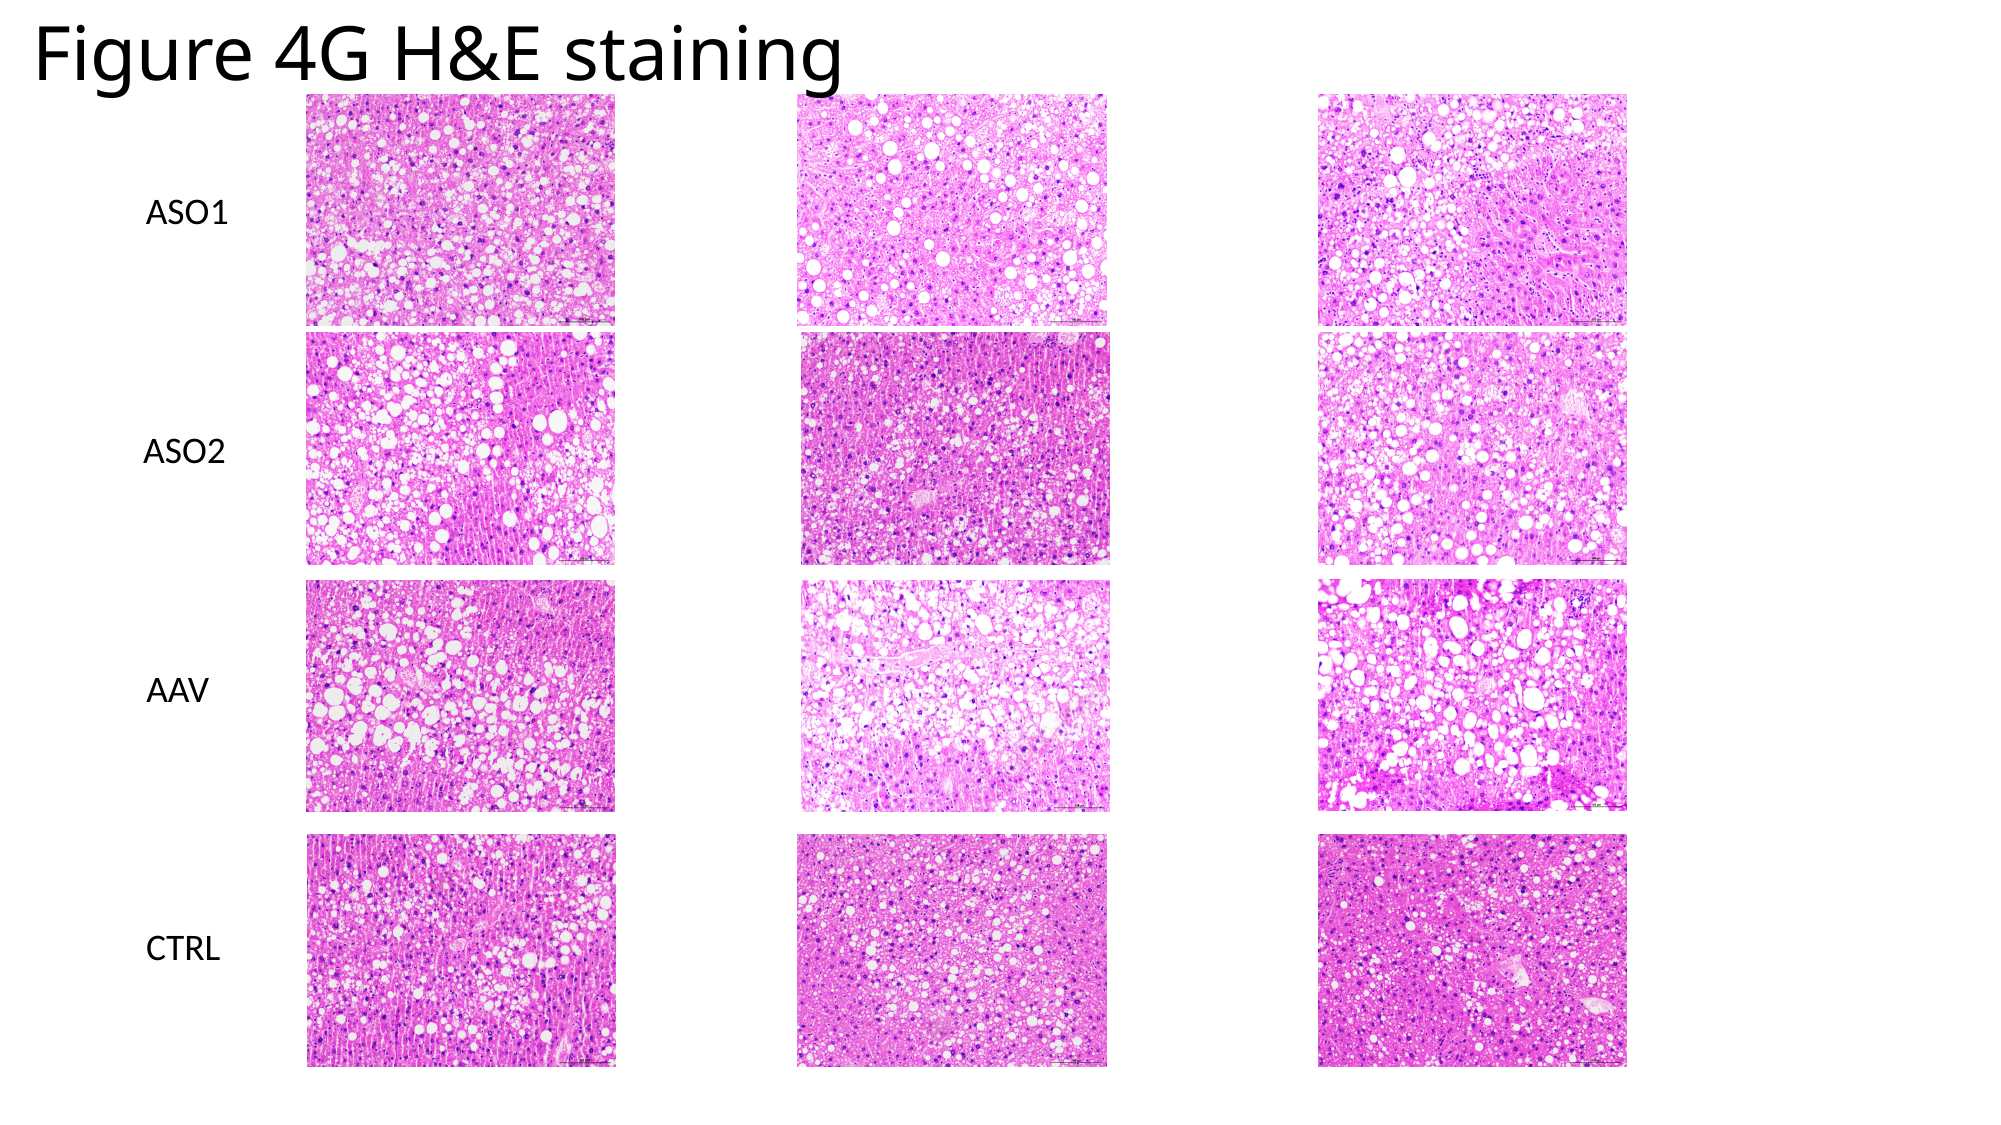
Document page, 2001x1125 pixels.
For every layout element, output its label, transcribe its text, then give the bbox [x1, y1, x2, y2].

picture [797, 834, 1107, 1067]
picture [1318, 332, 1627, 565]
text_box Figure 4G H&E staining [17, 0, 1000, 113]
picture [797, 94, 1107, 326]
text_box ASO1 [131, 179, 244, 240]
picture [801, 332, 1110, 565]
picture [1318, 579, 1627, 811]
picture [801, 580, 1110, 812]
picture [306, 332, 615, 565]
text_box AAV [131, 657, 225, 717]
picture [306, 94, 615, 326]
picture [1318, 834, 1627, 1067]
picture [306, 834, 616, 1067]
picture [1318, 94, 1627, 326]
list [306, 580, 615, 812]
text_box CTRL [131, 915, 236, 975]
text_box ASO2 [128, 418, 241, 478]
